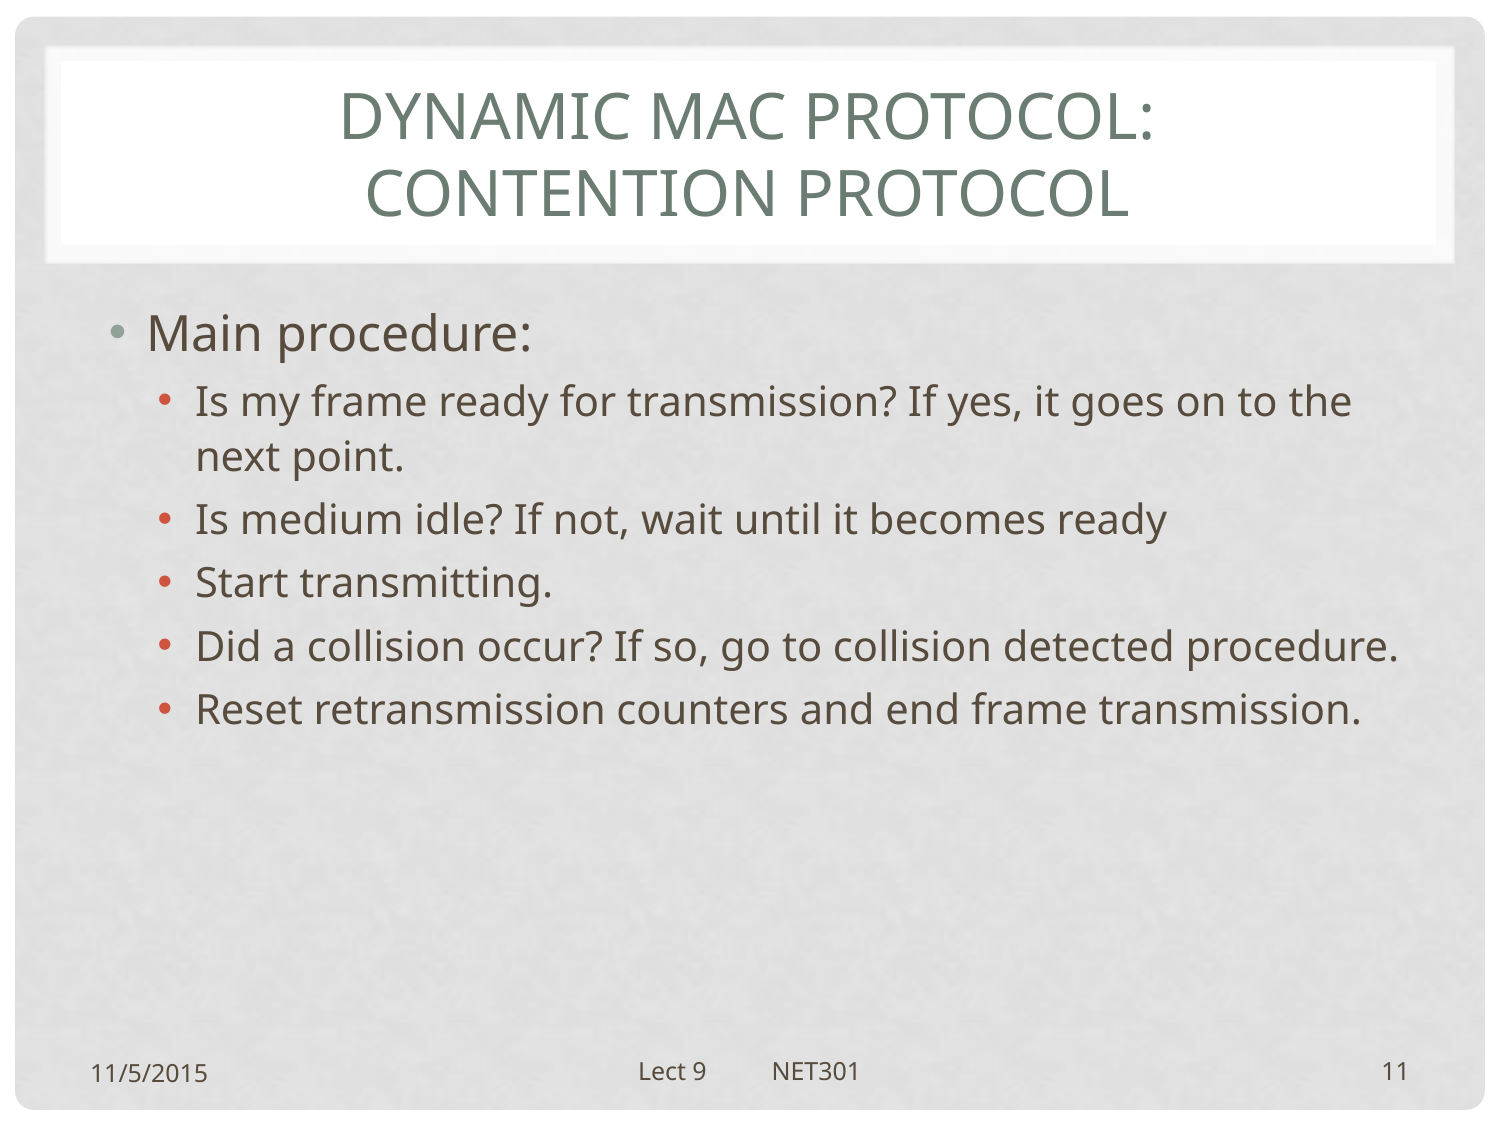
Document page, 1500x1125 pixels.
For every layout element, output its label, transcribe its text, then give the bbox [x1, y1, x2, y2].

title Dynamic mac protocol: contention protocol [69, 66, 1425, 238]
footer Lect 9 NET301 [512, 1042, 988, 1103]
slide_number 11 [1074, 1042, 1425, 1103]
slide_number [75, 1042, 425, 1103]
list Main procedure: Is my frame ready for transmission? If yes, it goes on to the next point. Is medium idle? If not, wait until it becomes ready Start transmitting. Did a collision occur? If so, go to collision detected procedure. Reset retransmission counters and end frame transmission. [75, 287, 1425, 1005]
